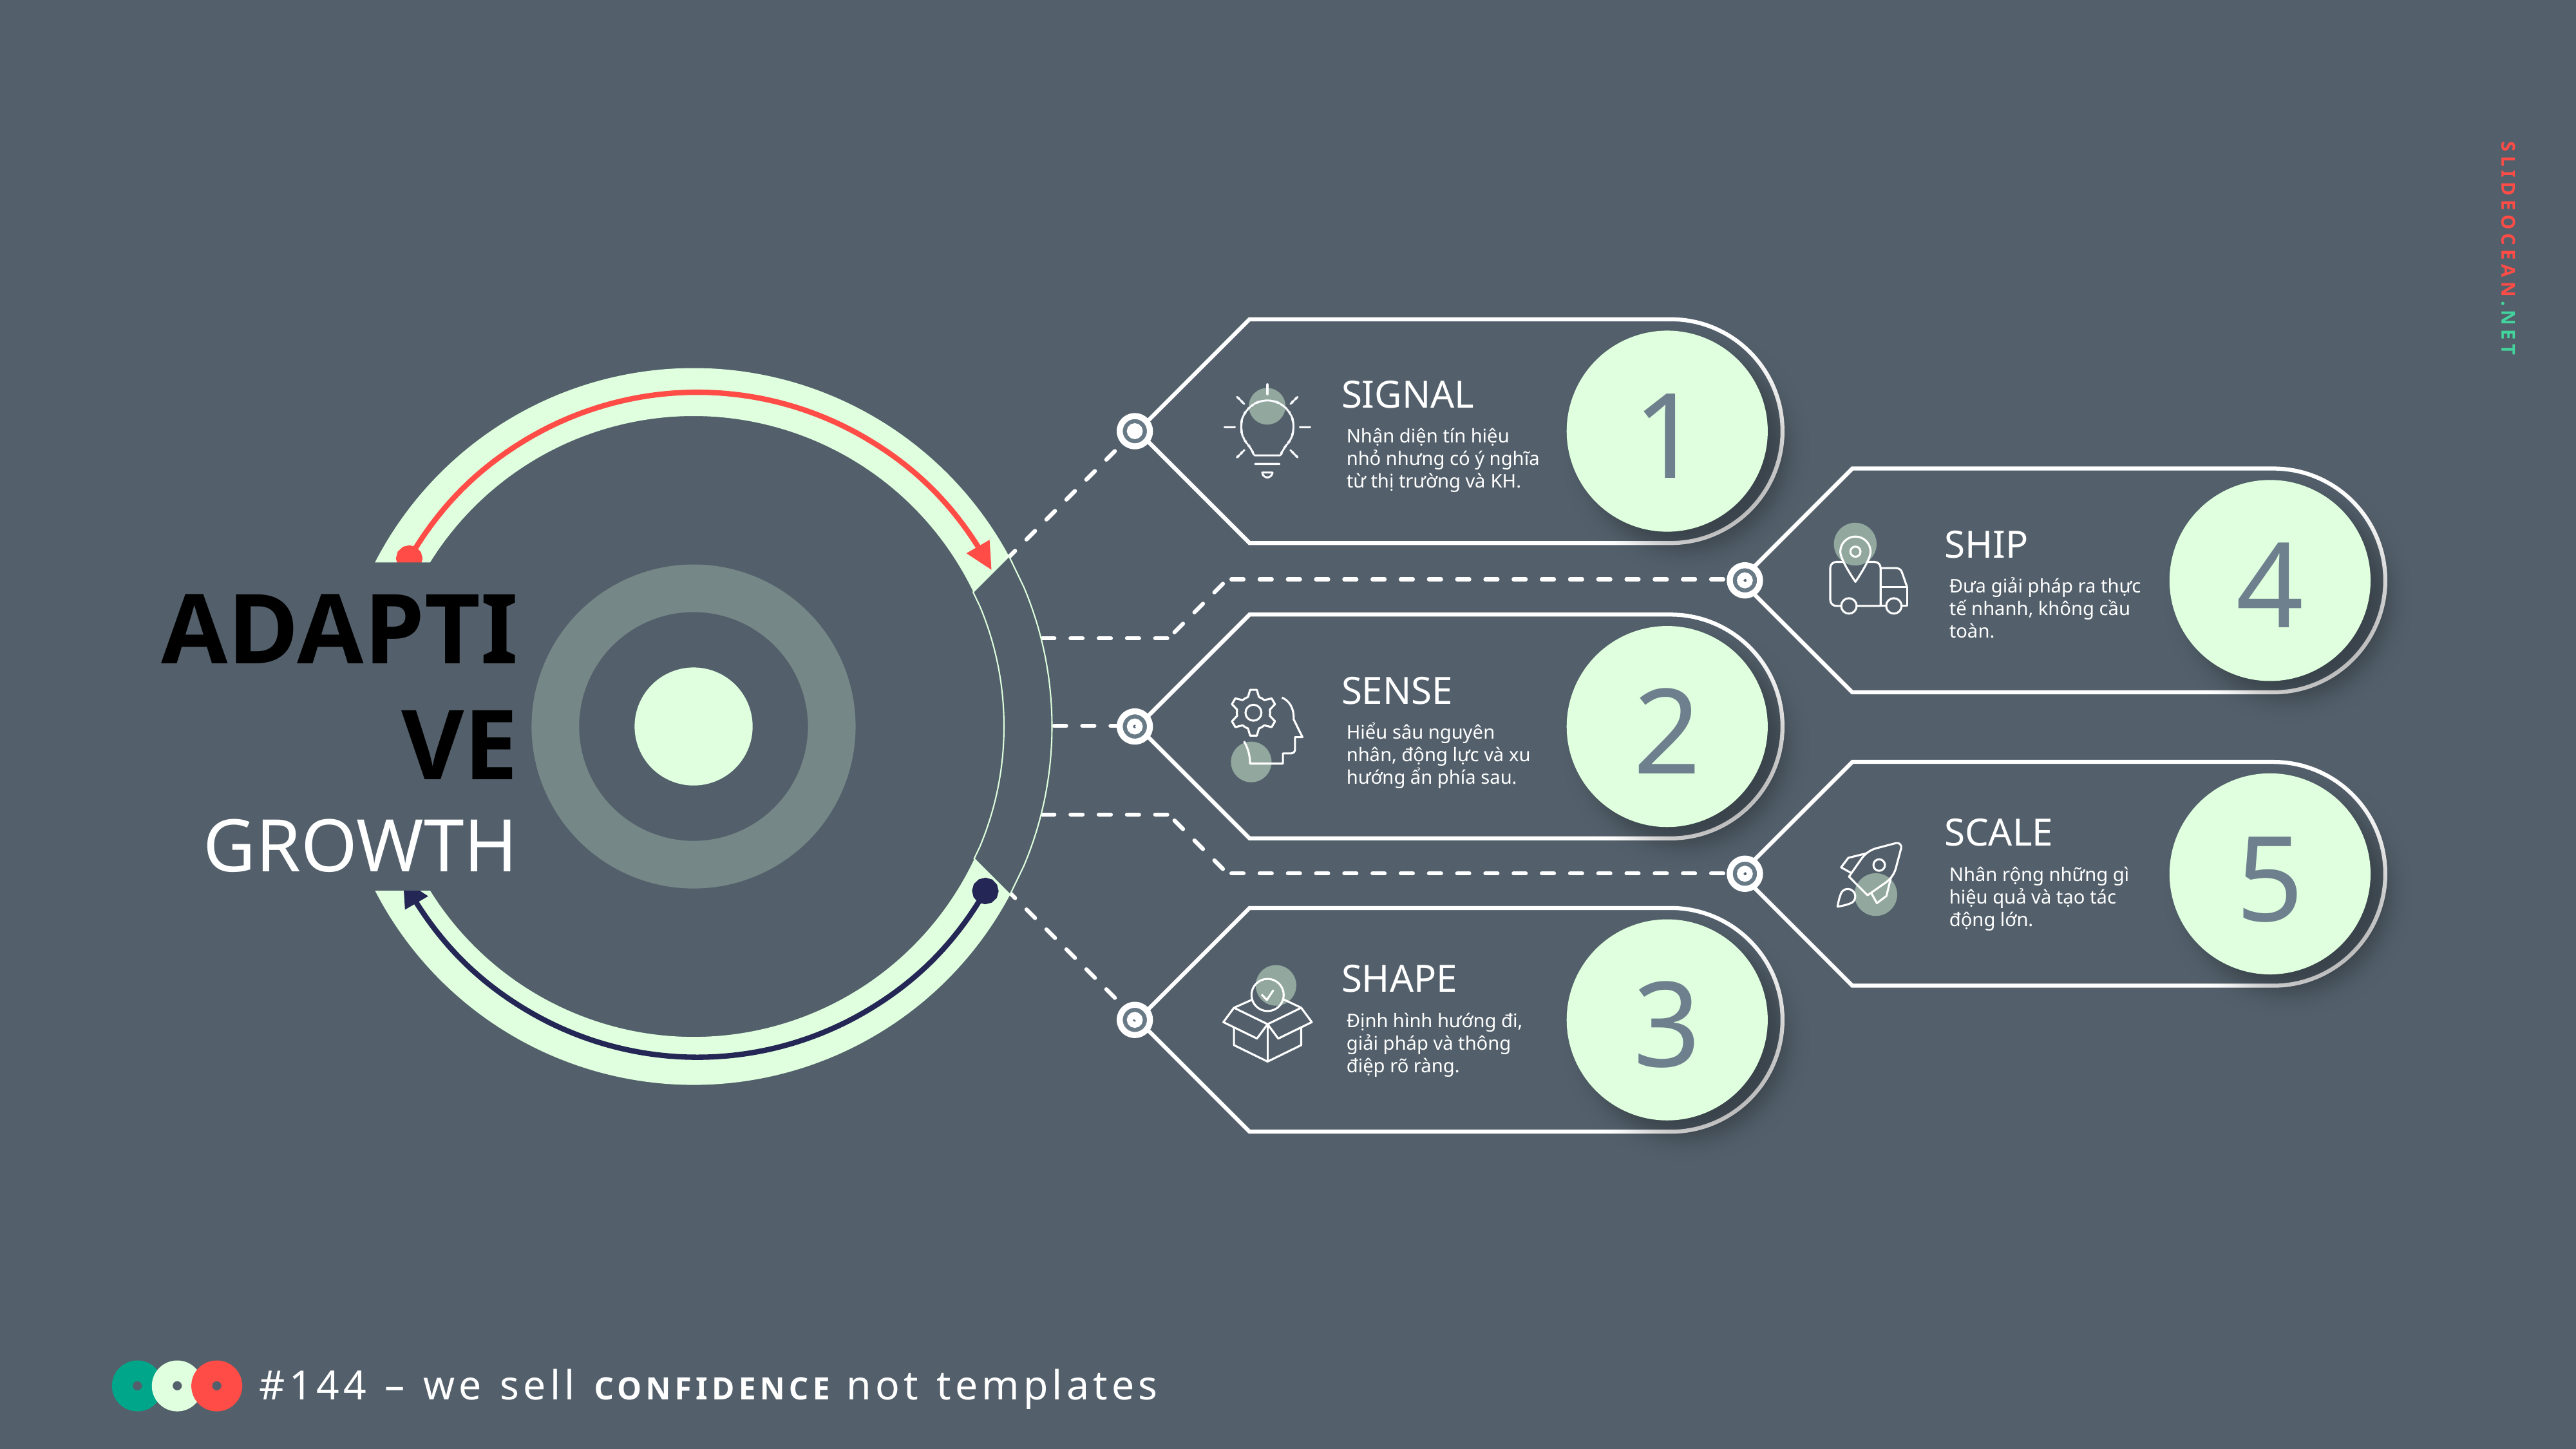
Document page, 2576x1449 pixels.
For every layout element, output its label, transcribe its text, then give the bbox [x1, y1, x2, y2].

text_box #144 – we sell CONFIDENCE not templates [259, 1359, 1359, 1408]
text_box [1331, 949, 1557, 1083]
text_box [1728, 564, 1761, 597]
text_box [1214, 378, 1320, 484]
text_box [1030, 639, 1054, 725]
text_box [1119, 415, 1151, 448]
text_box 1 [1566, 329, 1769, 533]
text_box [1147, 318, 1756, 544]
text_box [1742, 577, 1748, 584]
text_box [1147, 639, 1615, 814]
text_box 3 [1566, 918, 1769, 1122]
text_box [554, 1058, 833, 1086]
text_box [1030, 726, 1054, 814]
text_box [1331, 661, 1557, 794]
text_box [999, 882, 1135, 1018]
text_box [1331, 365, 1557, 498]
text_box 4 [2168, 478, 2372, 683]
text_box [1219, 965, 1316, 1065]
text_box [563, 366, 824, 392]
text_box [1833, 838, 1904, 916]
text_box [1147, 907, 1755, 1133]
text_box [1934, 802, 2160, 936]
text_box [364, 392, 1030, 1058]
text_box 2 [1566, 639, 1769, 814]
text_box 5 [2168, 772, 2372, 976]
text_box [1728, 857, 1761, 890]
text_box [1014, 814, 1741, 874]
text_box [1753, 761, 2358, 987]
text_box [1227, 685, 1307, 783]
text_box [1742, 870, 1748, 877]
text_box [1119, 710, 1151, 743]
text_box ADAPTIVE GROWTH [113, 562, 364, 891]
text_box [1826, 522, 1911, 617]
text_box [1014, 579, 1741, 639]
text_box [1934, 515, 2160, 648]
text_box [1734, 638, 1757, 654]
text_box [999, 430, 1135, 567]
text_box [1119, 1003, 1151, 1036]
text_box [1753, 467, 2360, 694]
